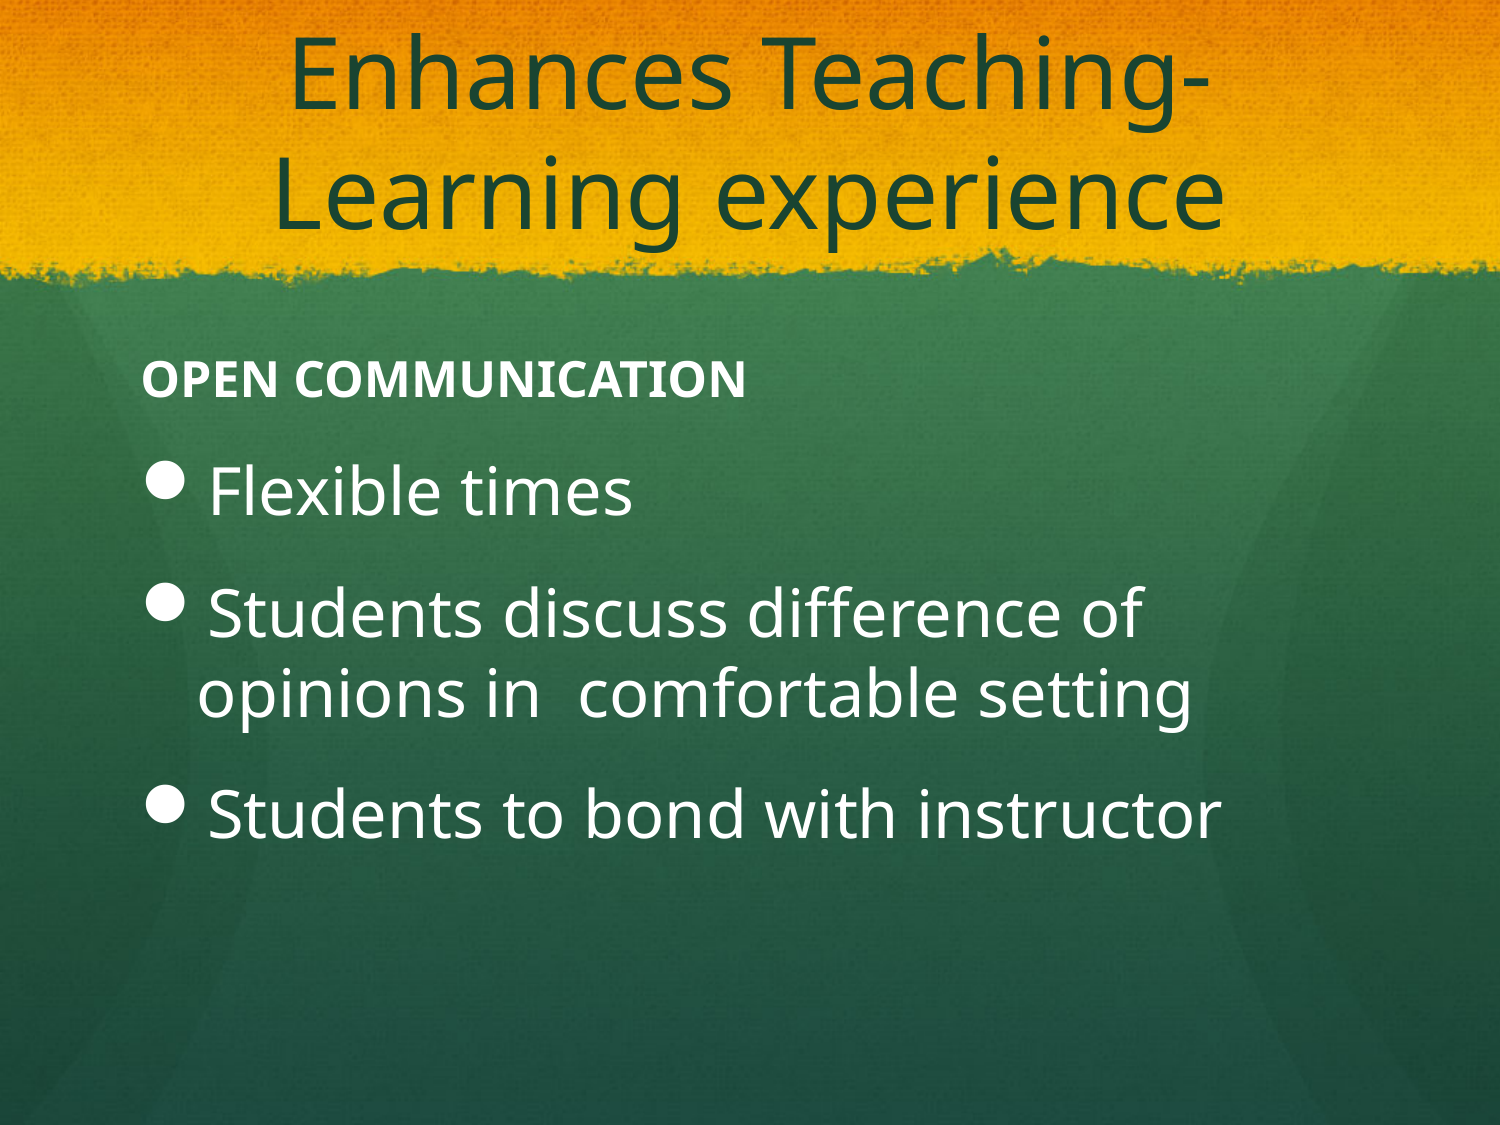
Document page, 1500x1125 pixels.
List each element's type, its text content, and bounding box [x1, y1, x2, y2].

title Enhances Teaching-Learning experience [125, 13, 1375, 246]
picture [0, 0, 1500, 1125]
list OPEN COMMUNICATION Flexible times Students discuss difference of opinions in comfortable setting Students to bond with instructor [125, 339, 1375, 1026]
